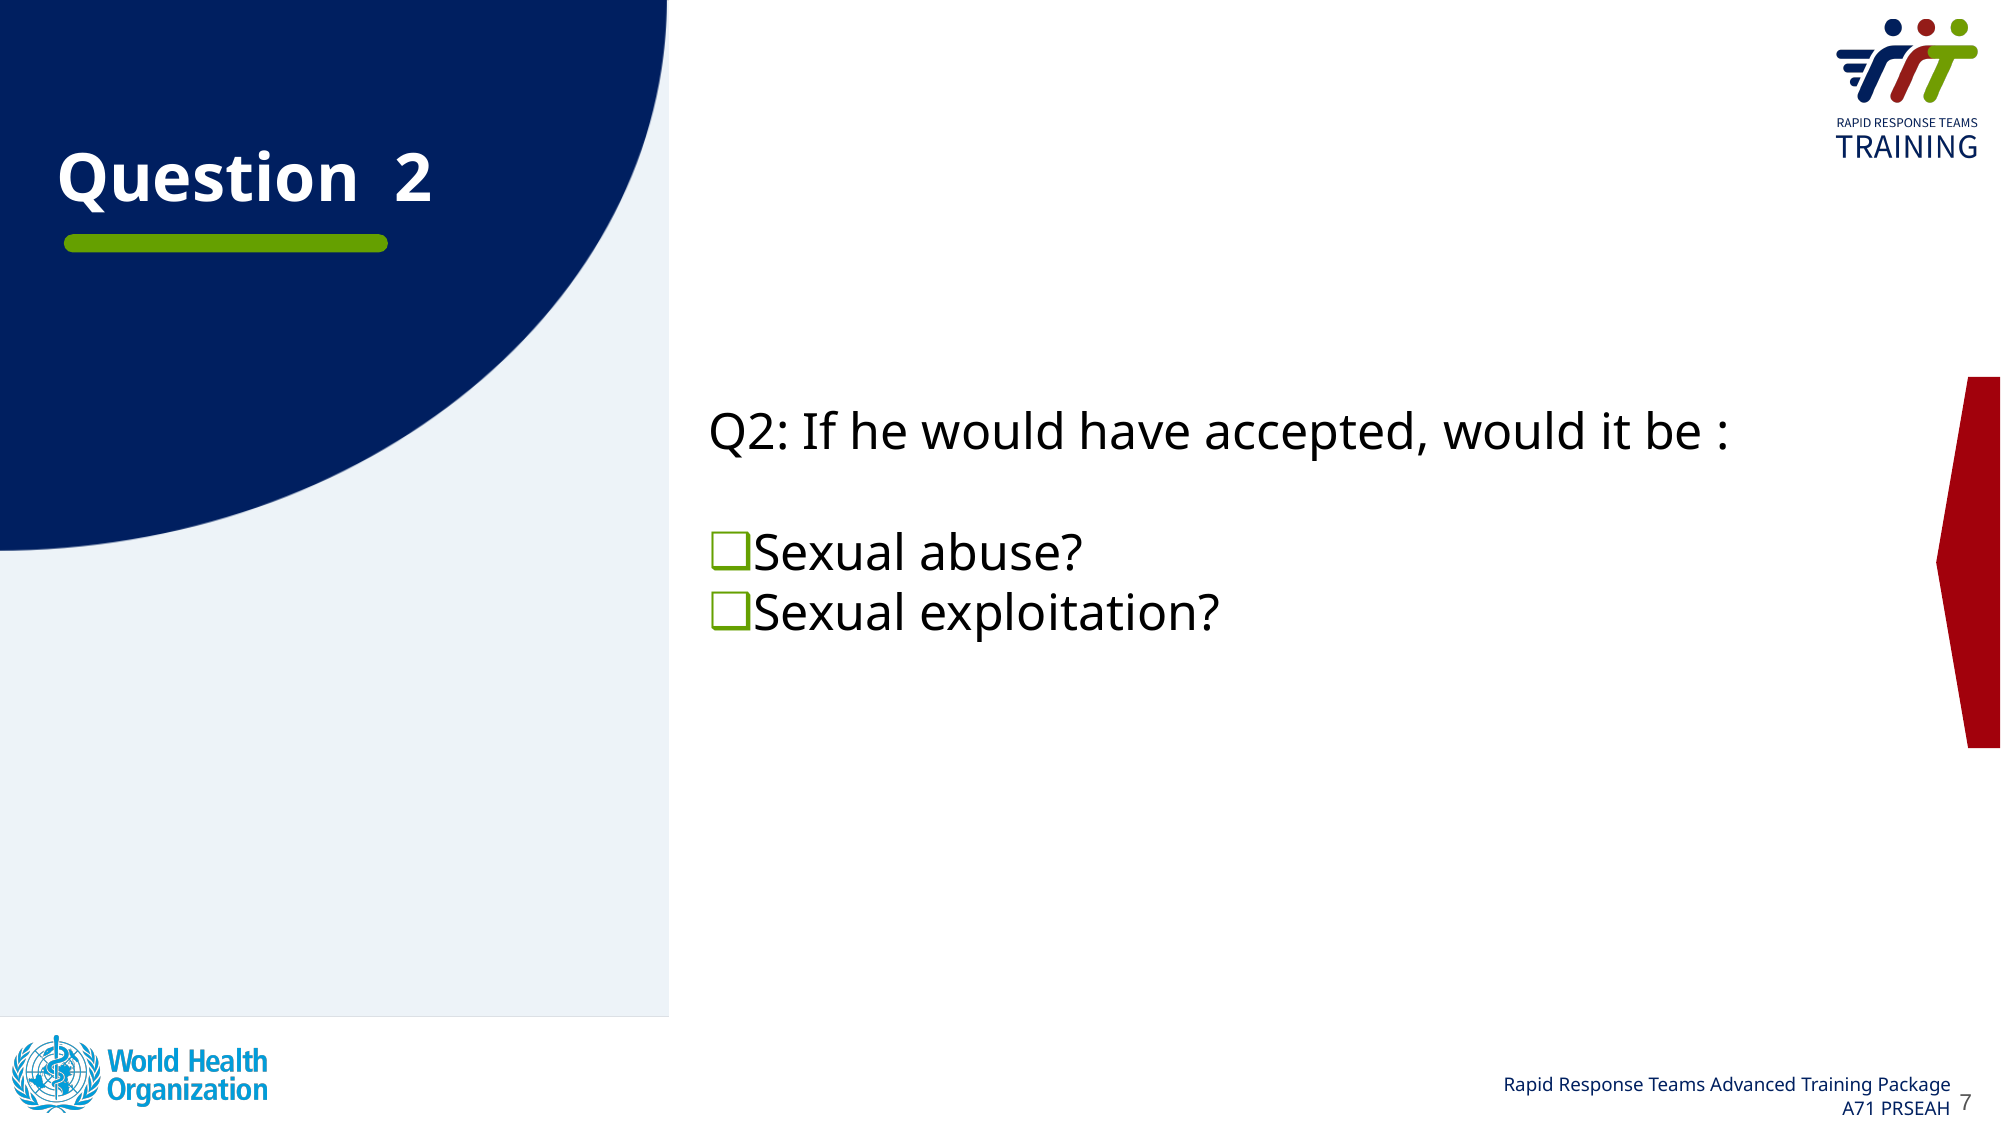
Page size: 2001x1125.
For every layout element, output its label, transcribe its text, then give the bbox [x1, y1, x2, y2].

picture [12, 1035, 267, 1113]
picture [12, 1083, 48, 1113]
slide_number 7 [1882, 1049, 1916, 1092]
title Question 2 [48, 136, 585, 455]
text_box [63, 234, 388, 253]
picture [58, 1050, 64, 1058]
picture [1835, 19, 1978, 167]
list Q2: If he would have accepted, would it be : Sexual abuse? Sexual exploitation? [700, 137, 1937, 1049]
picture [0, 0, 669, 1018]
